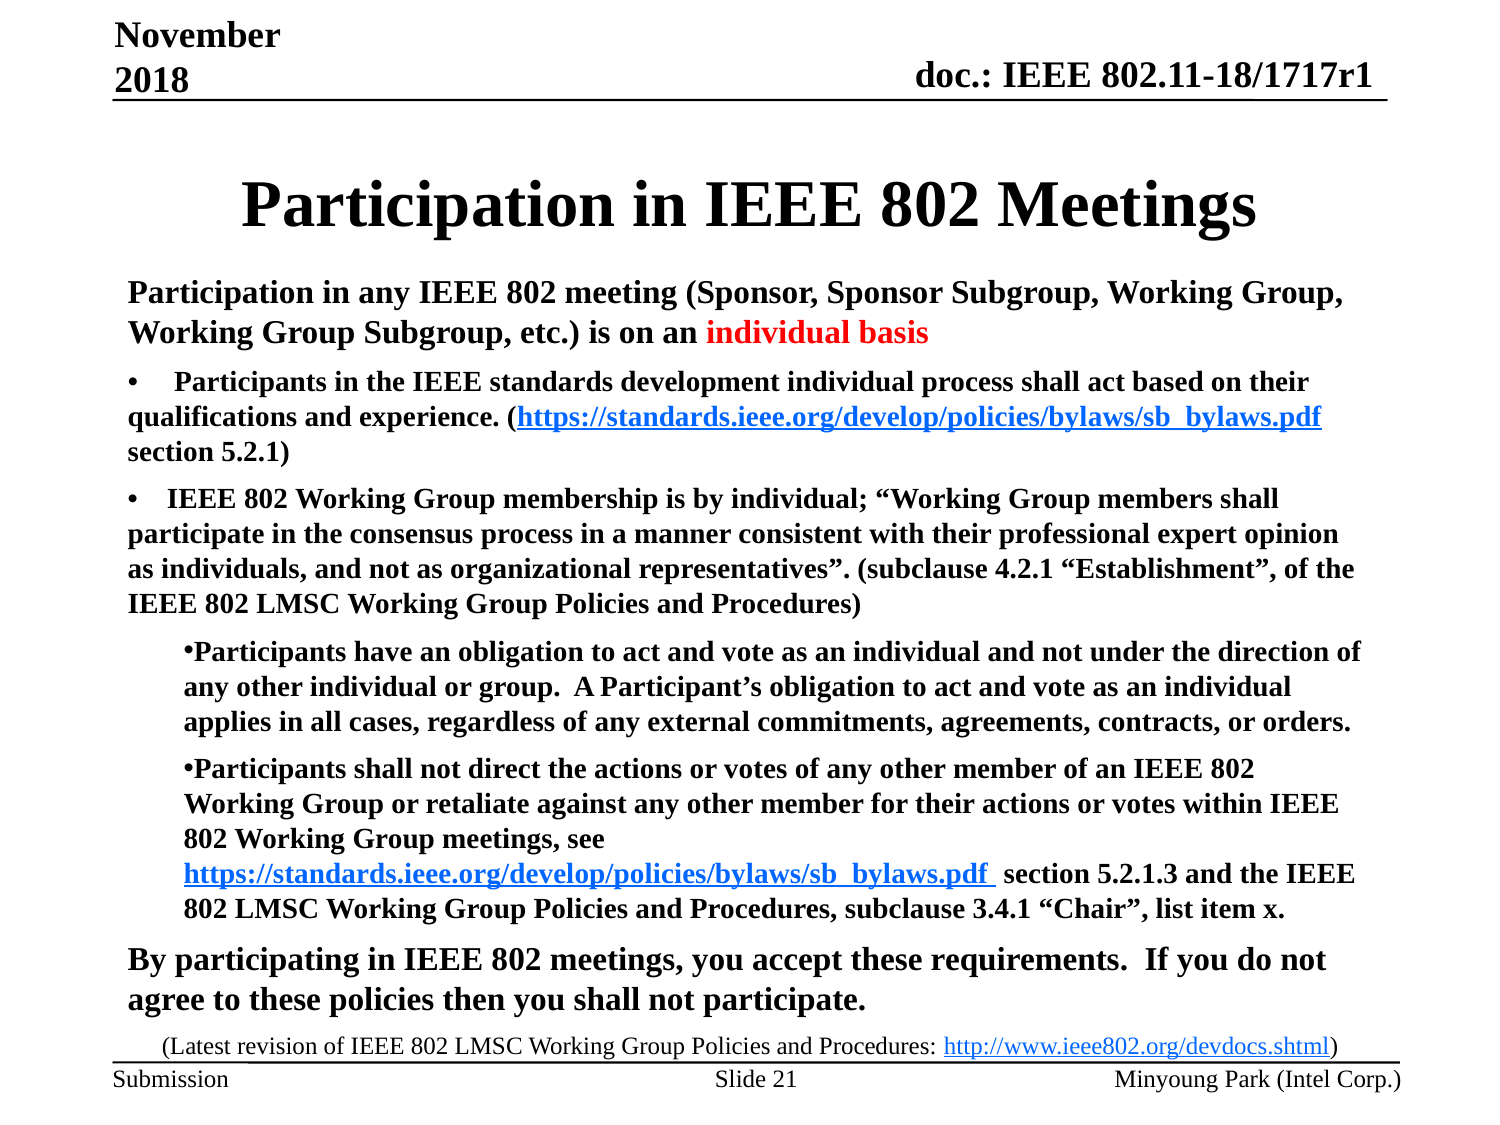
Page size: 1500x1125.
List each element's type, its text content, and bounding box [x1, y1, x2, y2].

slide_number Slide 21 [712, 1061, 800, 1093]
footer Minyoung Park (Intel Corp.) [949, 1061, 1402, 1093]
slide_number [114, 54, 335, 101]
title Participation in IEEE 802 Meetings [112, 112, 1388, 262]
list Participation in any IEEE 802 meeting (Sponsor, Sponsor Subgroup, Working Group, Working Group Subgroup, etc.) is on an individual basis • Participants in the IEEE standards development individual process shall act based on their qualifications and experience. (https://standards.ieee.org/develop/policies/bylaws/sb_bylaws.pdfsection 5.2.1) • IEEE 802 Working Group membership is by individual; “Working Group members shall participate in the consensus process in a manner consistent with their professional expert opinion as individuals, and not as organizational representatives”. (subclause 4.2.1 “Establishment”, of the IEEE 802 LMSC Working Group Policies and Procedures) Participants have an obligation to act and vote as an individual and not under the direction of any other individual or group. A Participant’s obligation to act and vote as an individual applies in all cases, regardless of any external commitments, agreements, contracts, or orders. Participants shall not direct the actions or votes of any other member of an IEEE 802 Working Group or retaliate against any other member for their actions or votes within IEEE 802 Working Group meetings, see https://standards.ieee.org/develop/policies/bylaws/sb_bylaws.pdf section 5.2.1.3 and the IEEE 802 LMSC Working Group Policies and Procedures, subclause 3.4.1 “Chair”, list item x. By participating in IEEE 802 meetings, you accept these requirements. If you do not agree to these policies then you shall not participate. (Latest revision of IEEE 802 LMSC Working Group Policies and Procedures: http://www.ieee802.org/devdocs.shtml) [112, 262, 1388, 1063]
